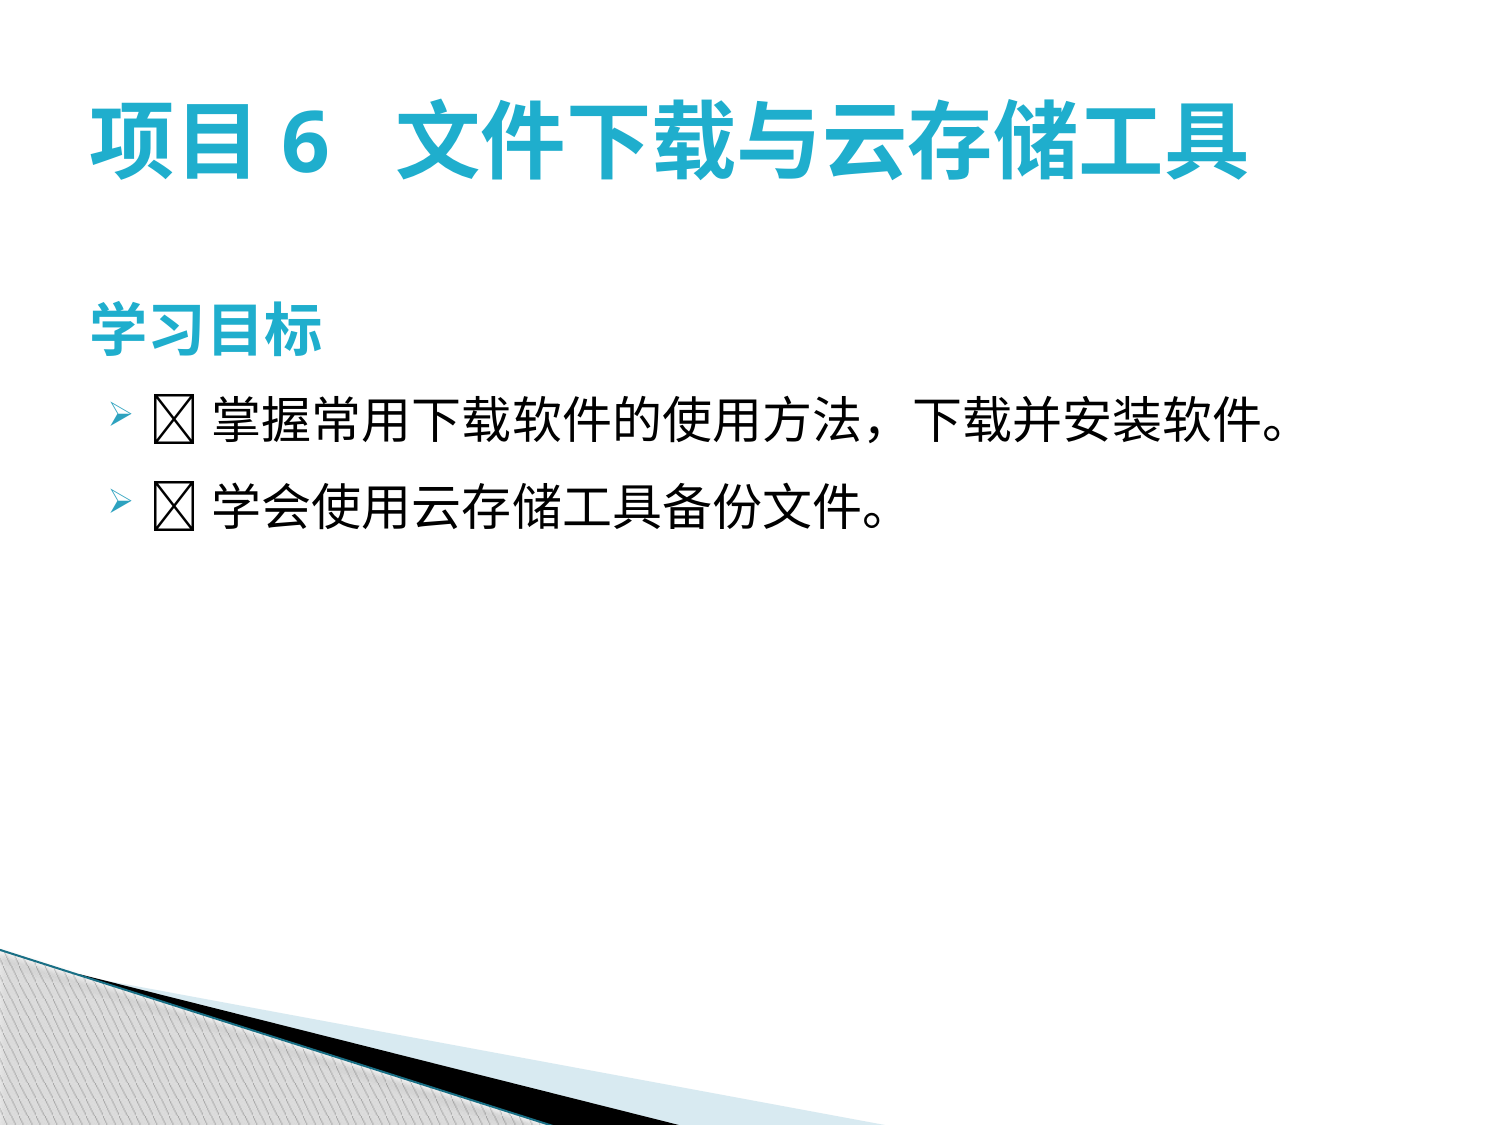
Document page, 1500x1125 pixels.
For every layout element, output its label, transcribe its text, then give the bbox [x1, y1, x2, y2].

list 学习目标 掌握常用下载软件的使用方法，下载并安装软件。 学会使用云存储工具备份文件。 [75, 243, 1425, 1035]
title 项目6 文件下载与云存储工具 [75, 45, 1425, 233]
